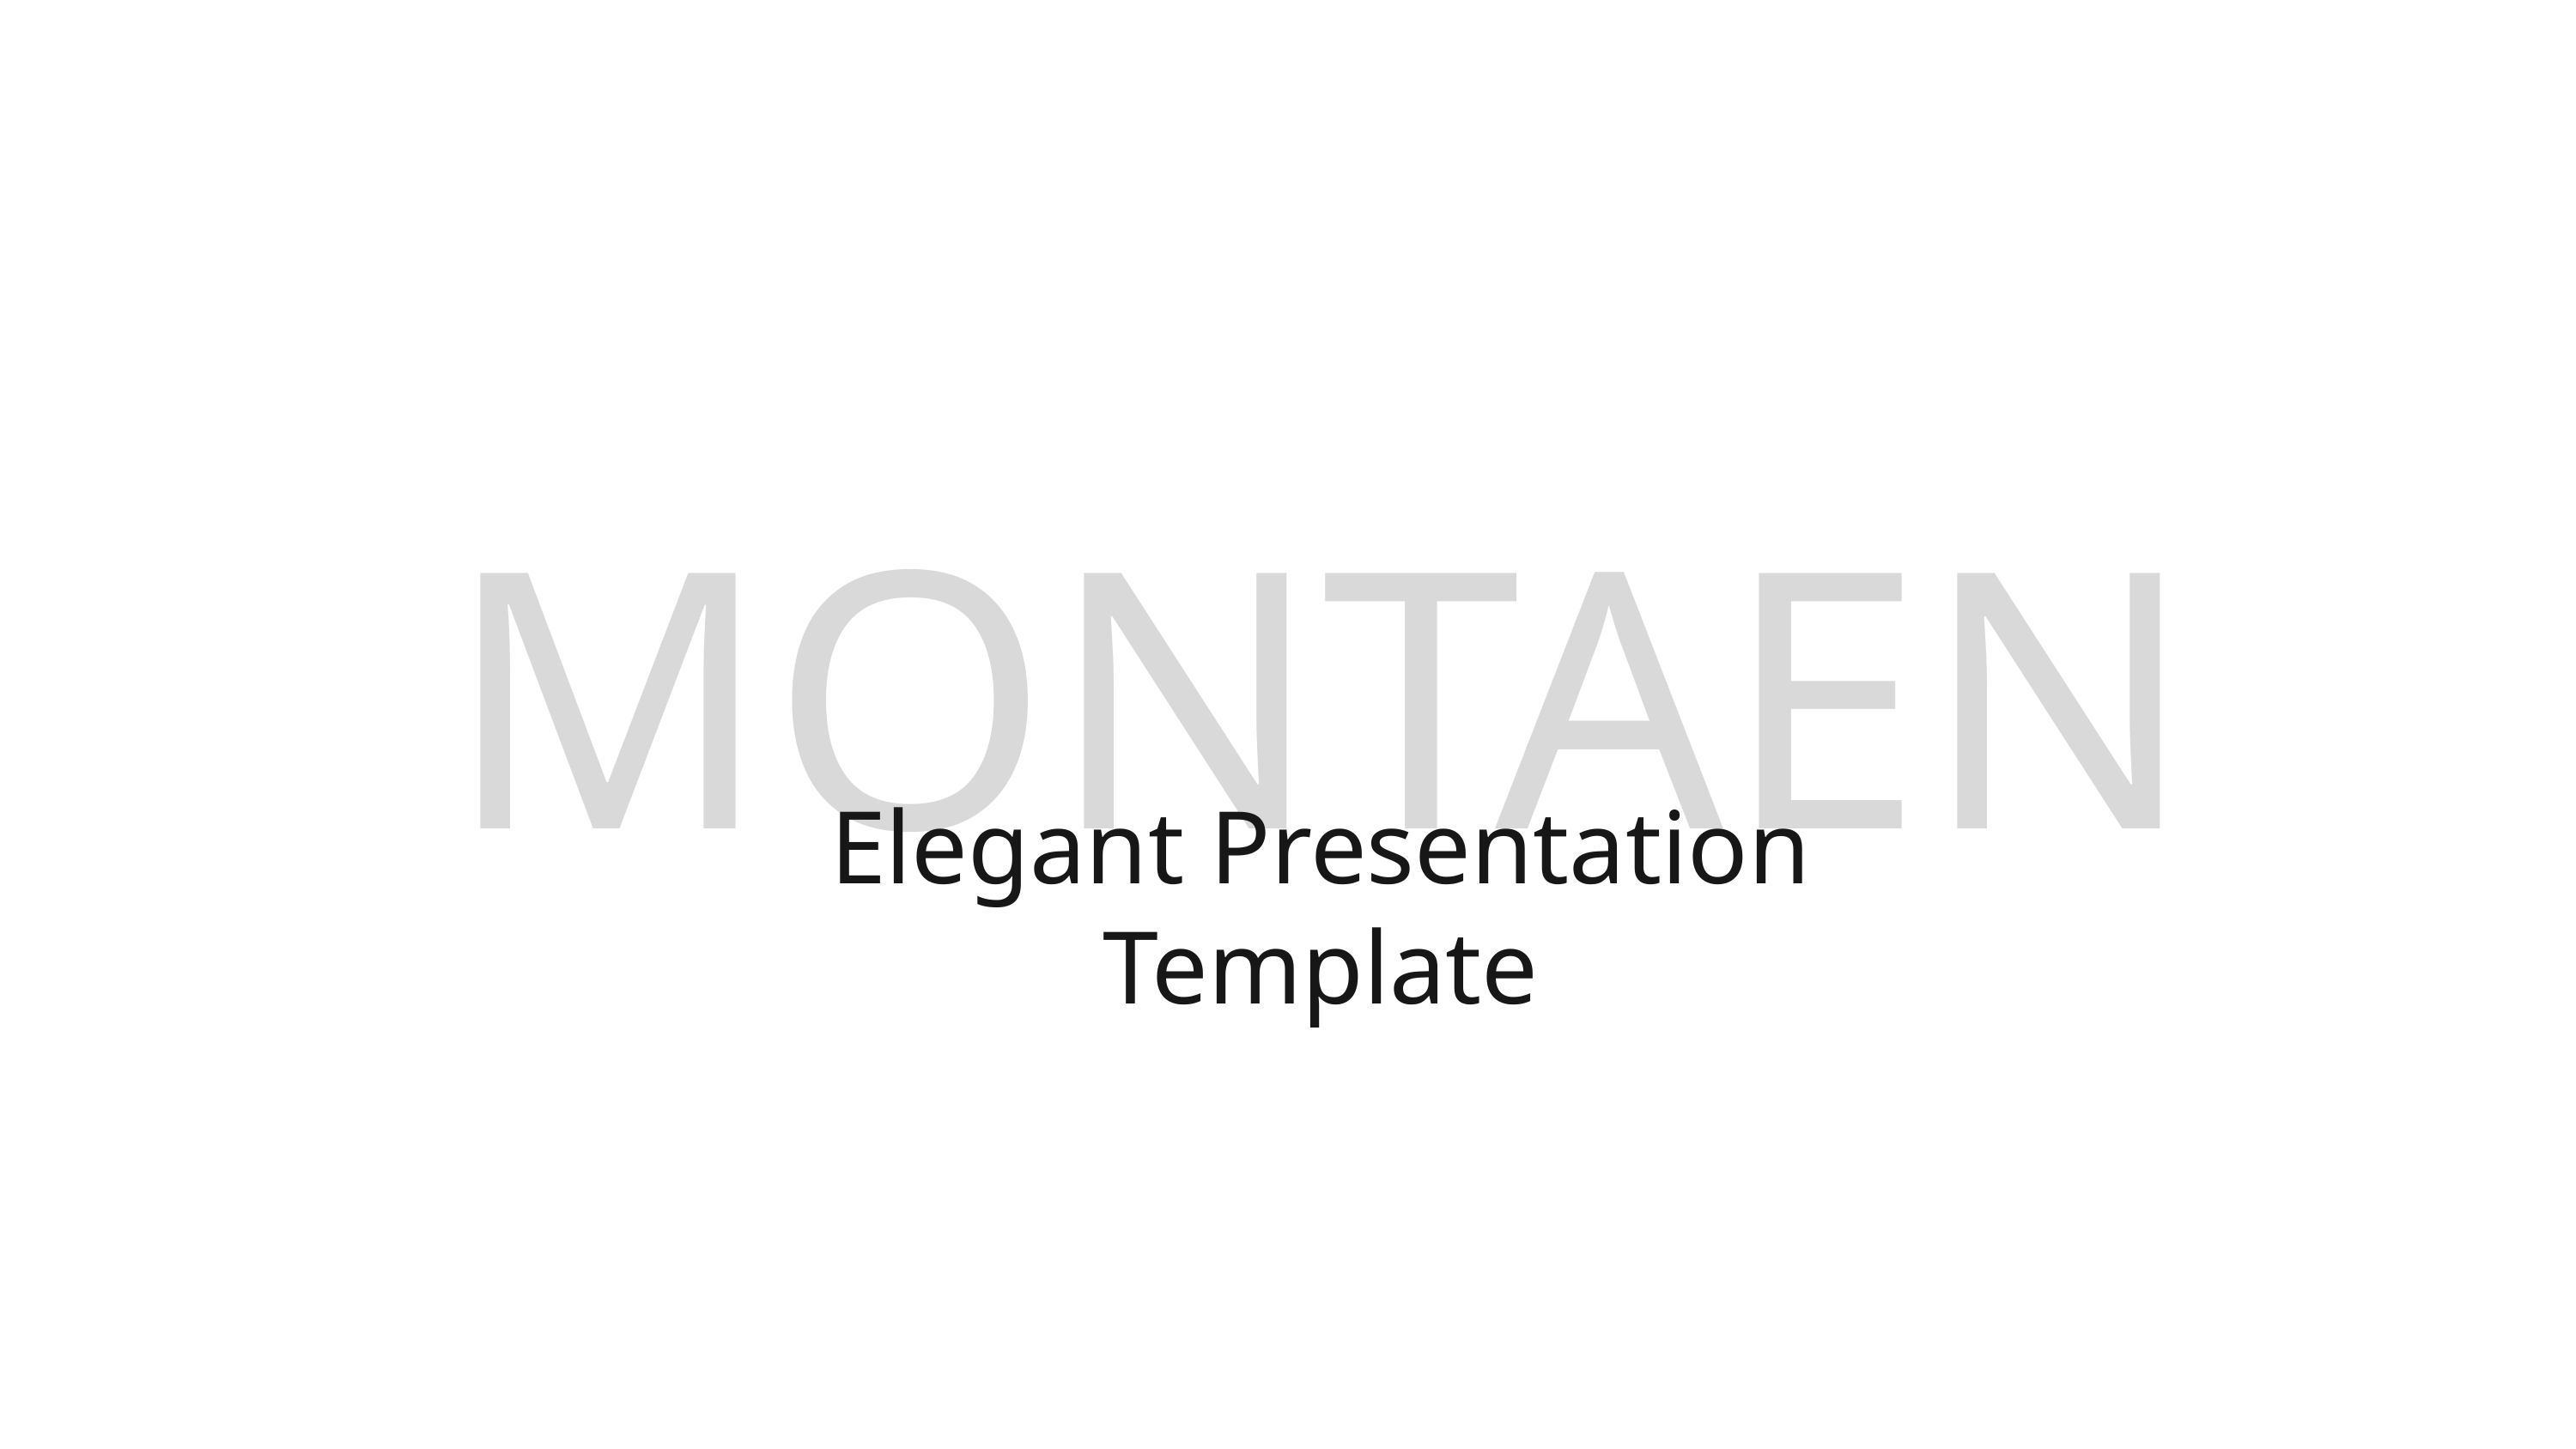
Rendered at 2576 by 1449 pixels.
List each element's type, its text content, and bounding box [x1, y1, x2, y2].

text_box MONTAEN [433, 464, 2208, 907]
text_box Elegant Presentation Template [802, 777, 1839, 1030]
